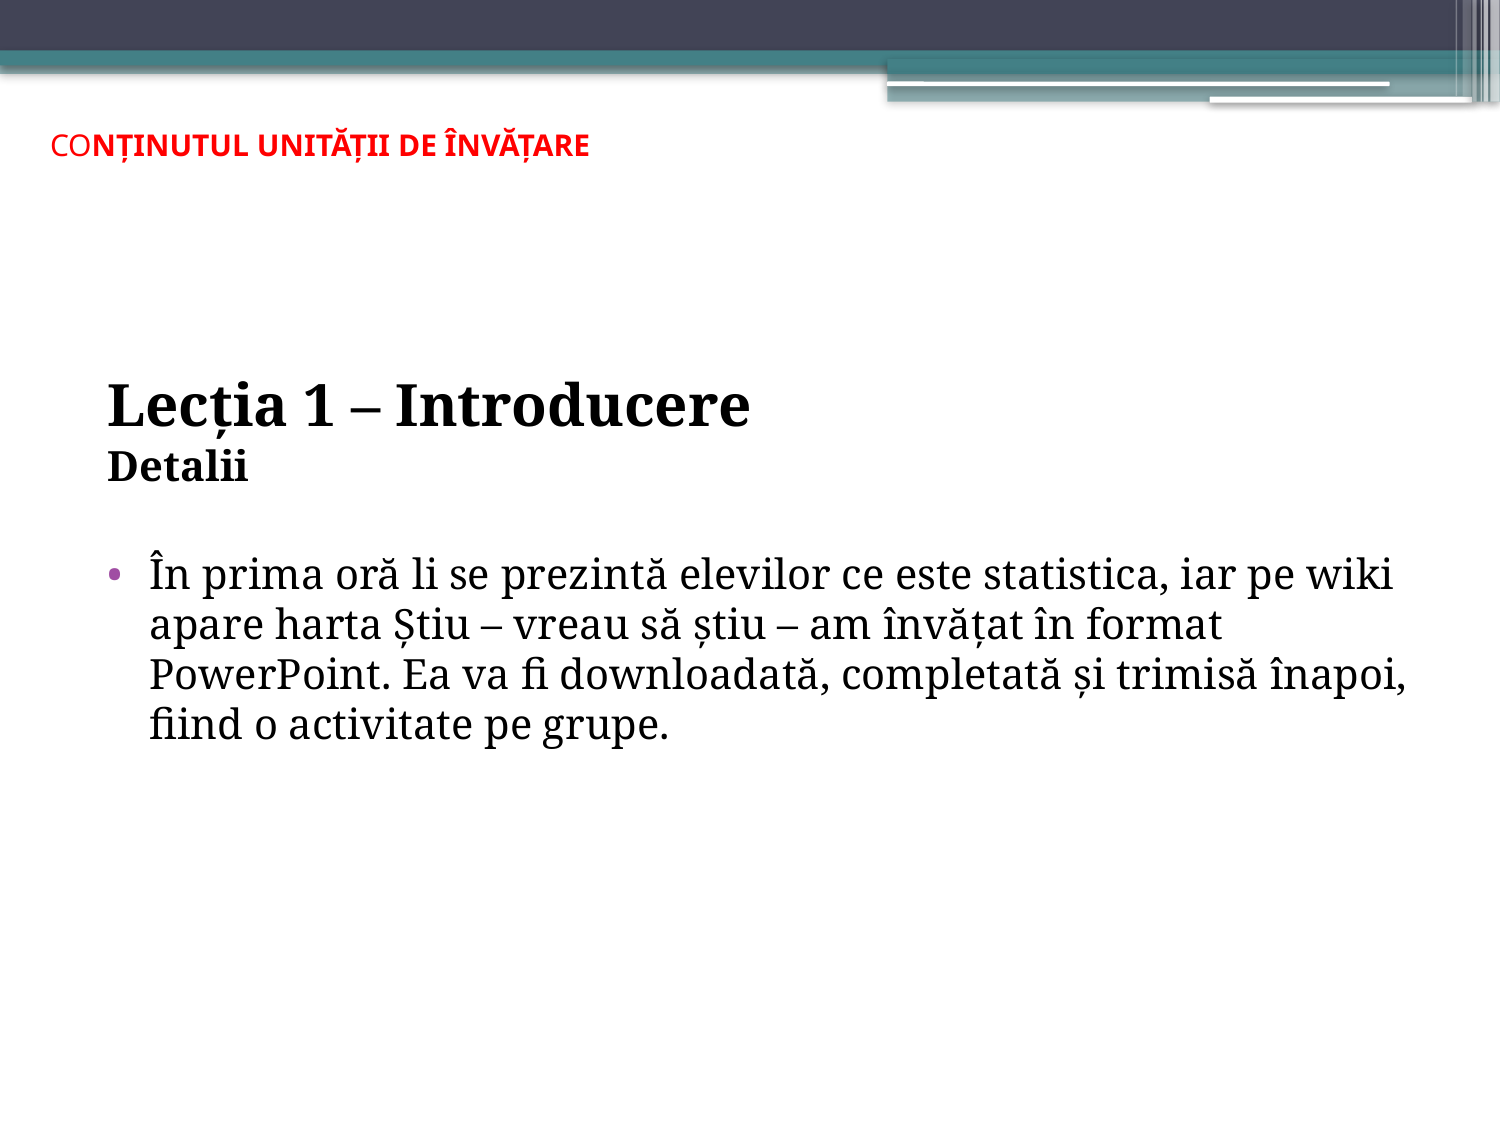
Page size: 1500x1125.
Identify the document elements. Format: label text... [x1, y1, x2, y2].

list Lecţia 1 – Introducere Detalii În prima oră li se prezintă elevilor ce este statistica, iar pe wiki apare harta Știu – vreau să știu – am învățat în format PowerPoint. Ea va fi downloadată, completată și trimisă înapoi, fiind o activitate pe grupe. [75, 418, 1425, 1079]
title CONŢINUTUL UNITĂŢII DE ÎNVĂŢARE [35, 82, 1436, 207]
text_box [70, 292, 1471, 418]
